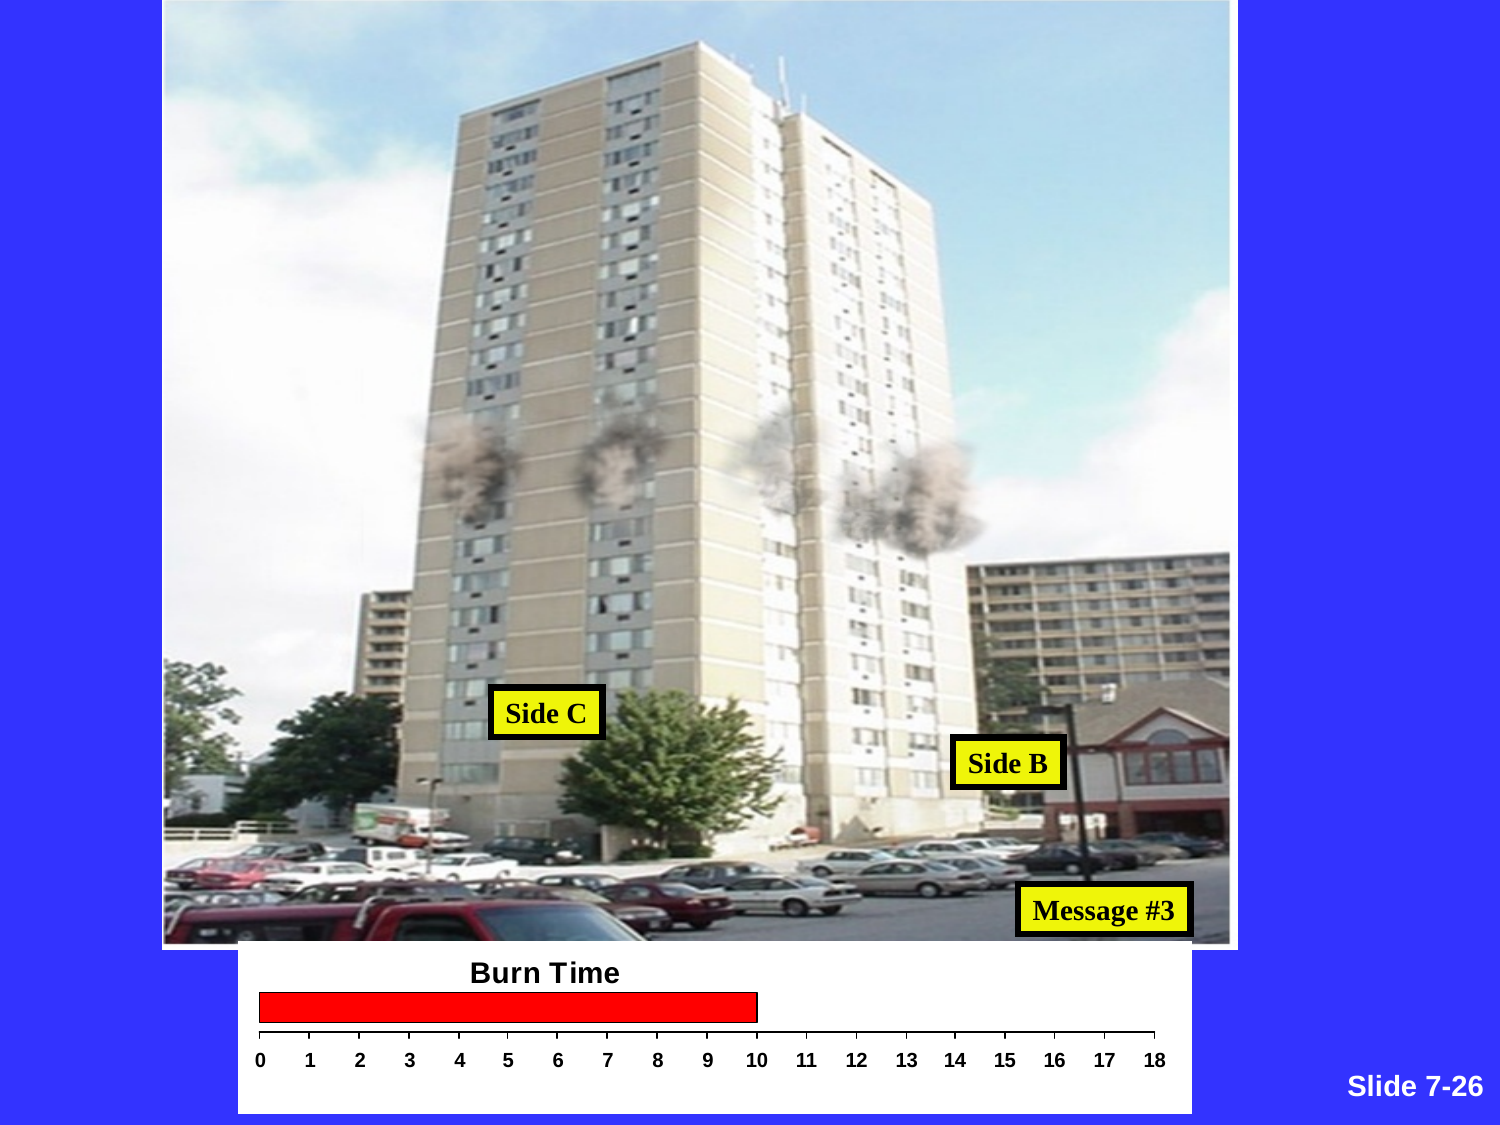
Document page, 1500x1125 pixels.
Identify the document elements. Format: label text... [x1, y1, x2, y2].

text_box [237, 940, 1193, 1114]
picture [162, 0, 1238, 951]
slide_number Slide 7-168 [1148, 1059, 1500, 1125]
